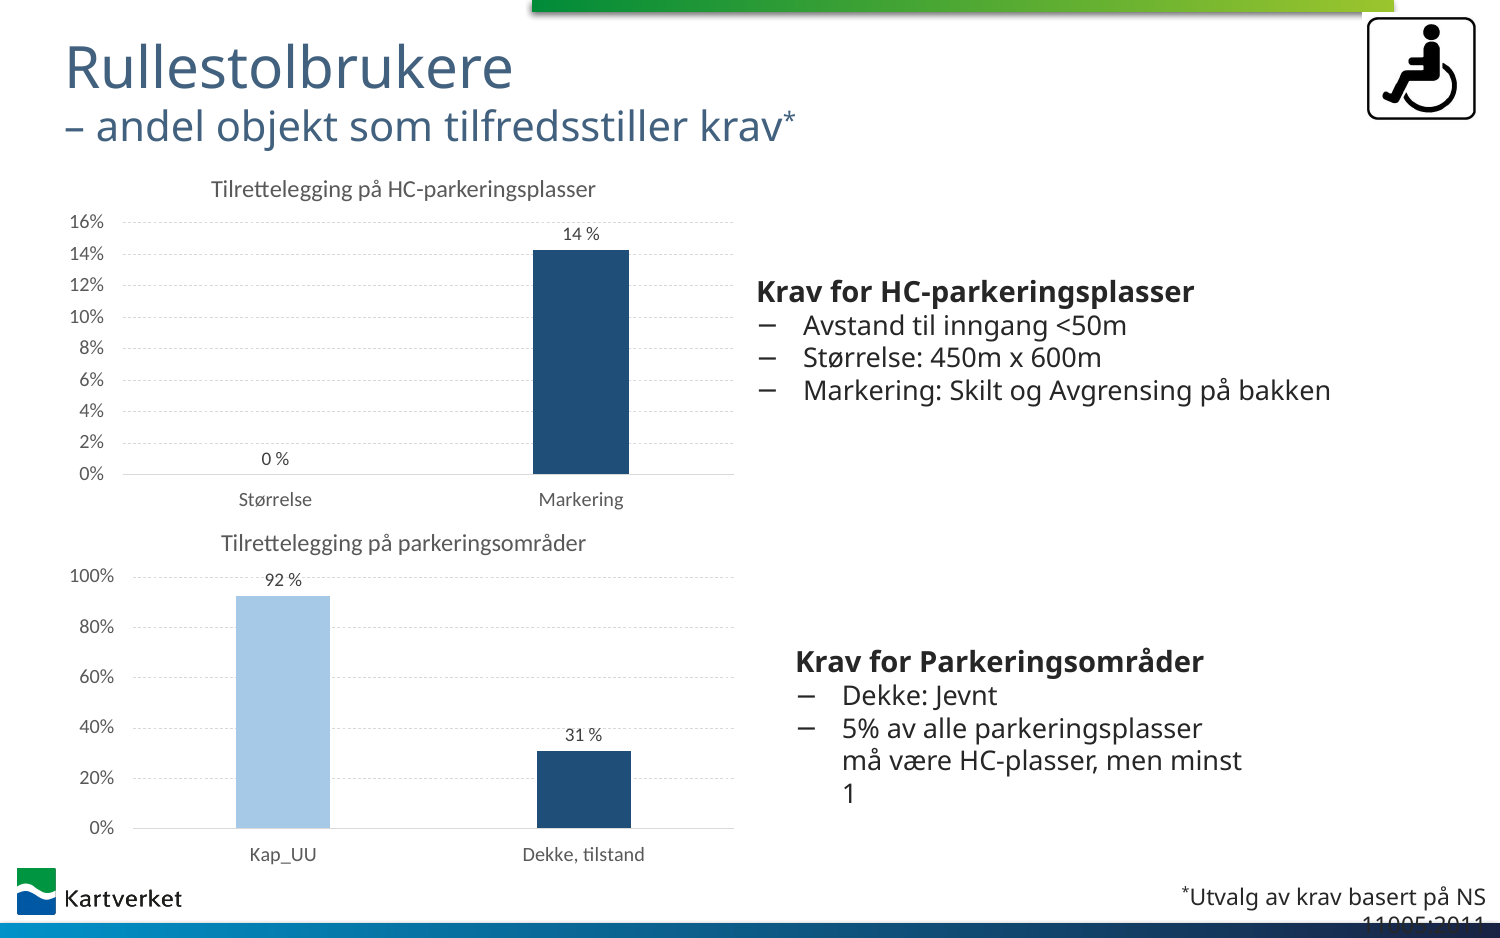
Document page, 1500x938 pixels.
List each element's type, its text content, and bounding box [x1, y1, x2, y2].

text_box Rullestolbrukere – andel objekt som tilfredsstiller krav* [49, 25, 1431, 158]
picture [62, 520, 746, 874]
text_box Krav for HC-parkeringsplasser Avstand til inngang <50m Størrelse: 450m x 600m Markering: Skilt og Avgrensing på bakken [750, 265, 1346, 413]
picture [1362, 12, 1481, 126]
picture [62, 166, 746, 519]
text_box Krav for Parkeringsområder Dekke: Jevnt 5% av alle parkeringsplasser må være HC-plasser, men minst 1 [780, 636, 1261, 816]
text_box *Utvalg av krav basert på NS 11005:2011 [1068, 873, 1500, 938]
